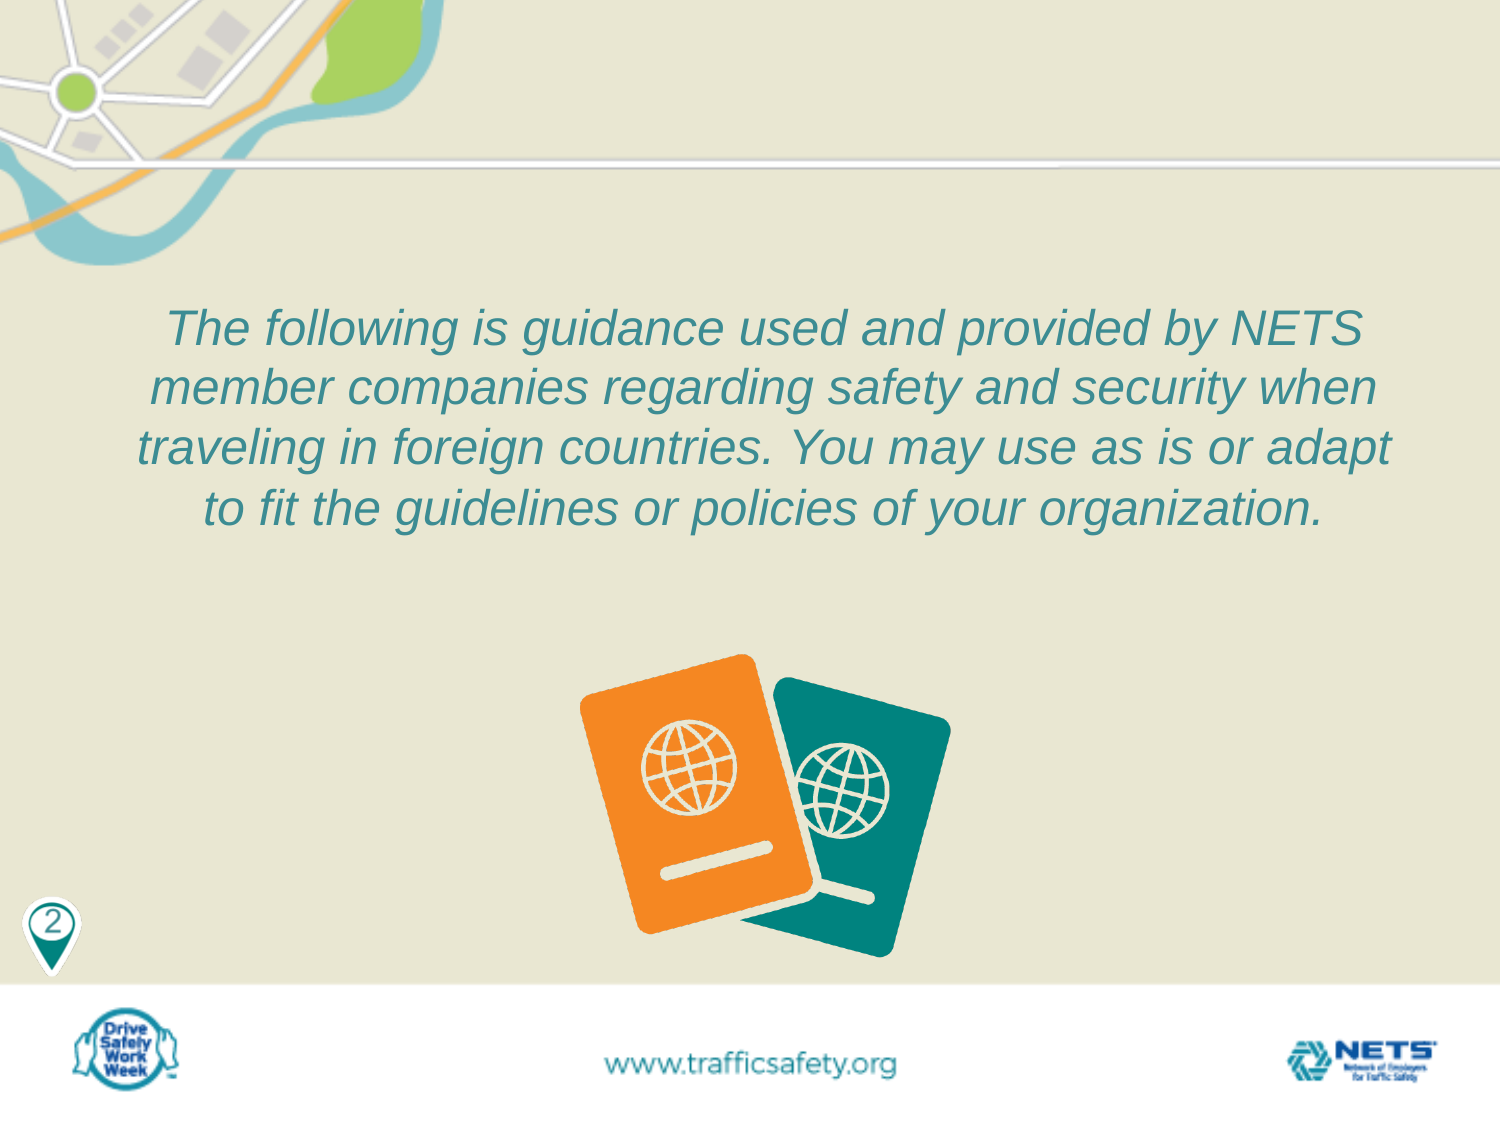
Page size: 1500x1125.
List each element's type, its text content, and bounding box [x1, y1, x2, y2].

picture [0, 0, 1500, 1125]
list The following is guidance used and provided by NETS member companies regarding safety and security when traveling in foreign countries. You may use as is or adapt to fit the guidelines or policies of your organization. [111, 287, 1418, 945]
